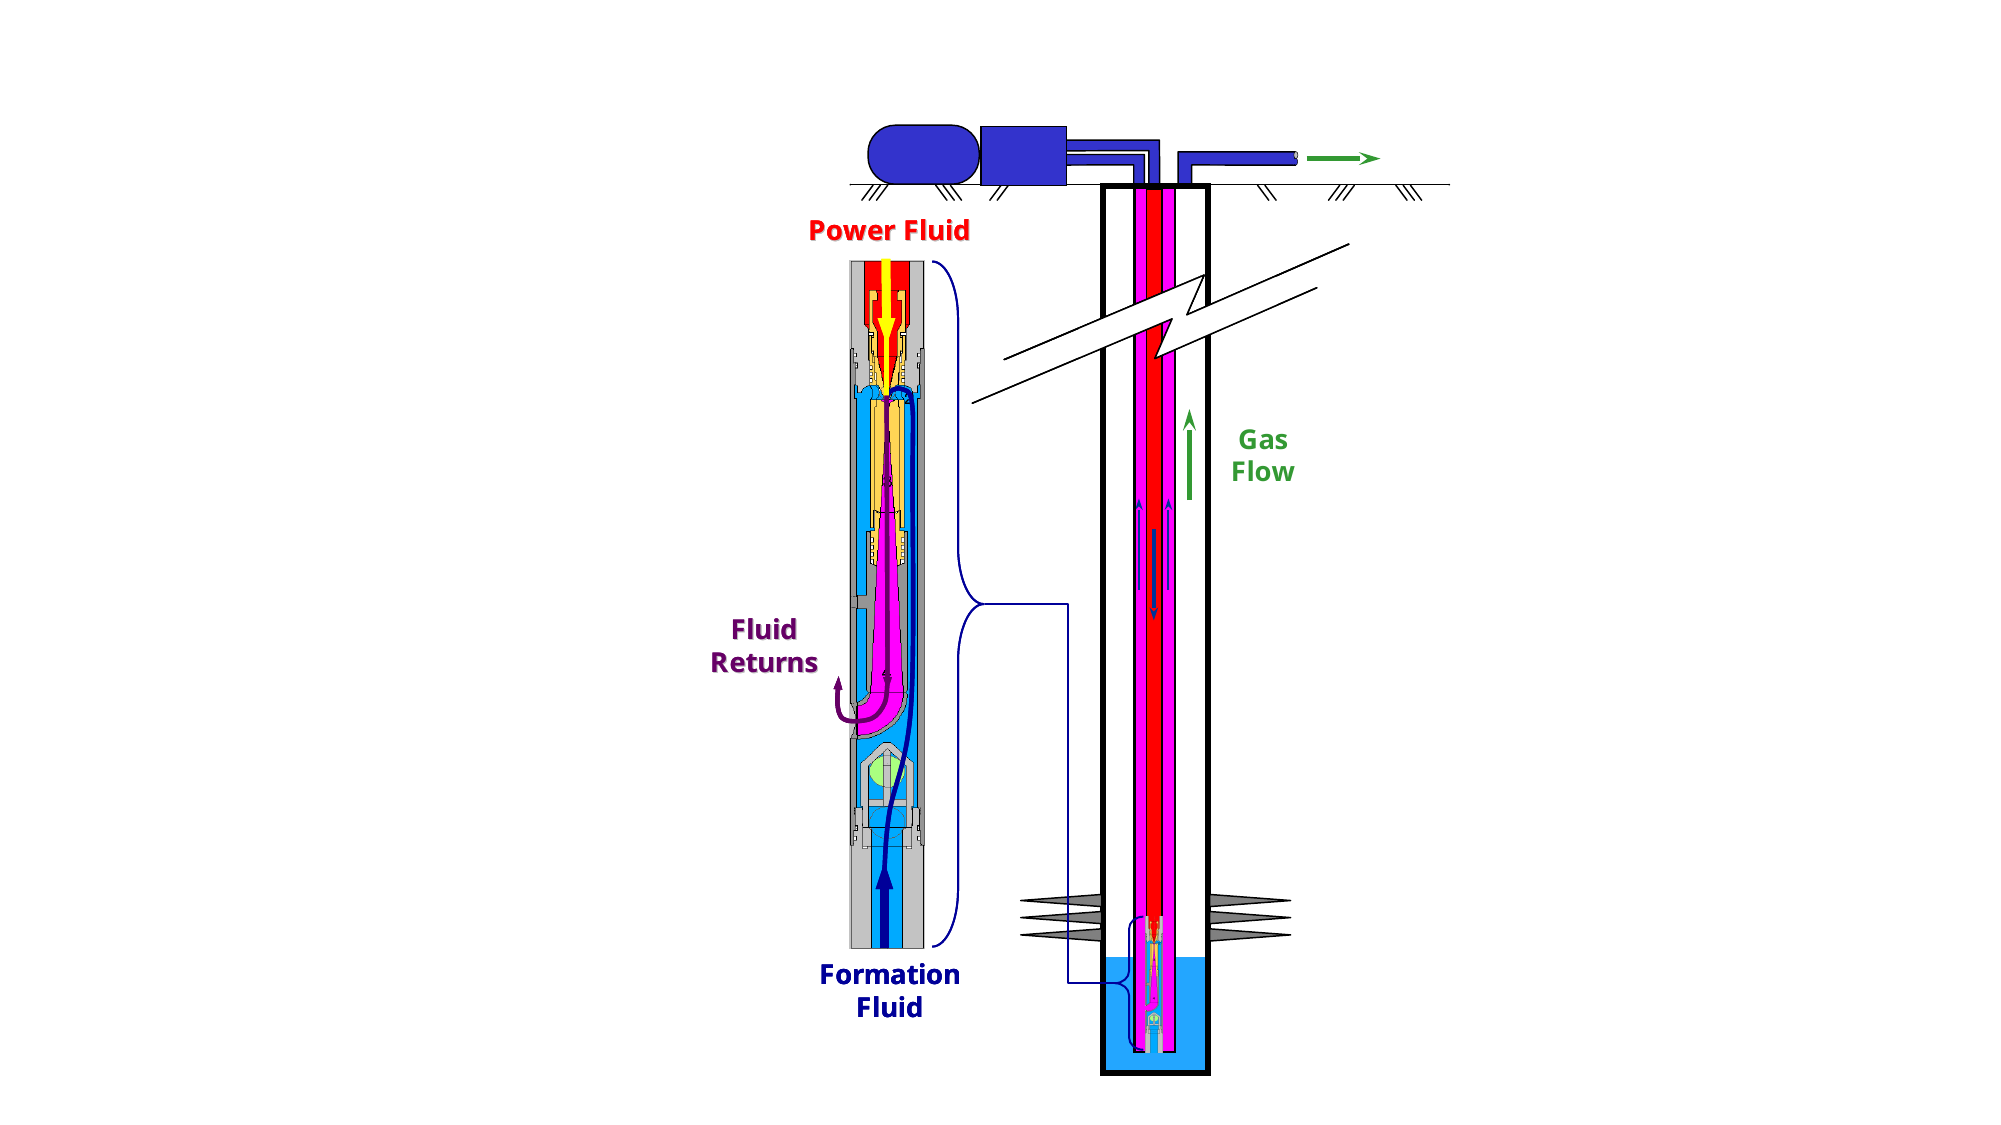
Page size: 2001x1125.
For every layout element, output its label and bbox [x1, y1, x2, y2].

picture [662, 124, 1453, 1078]
